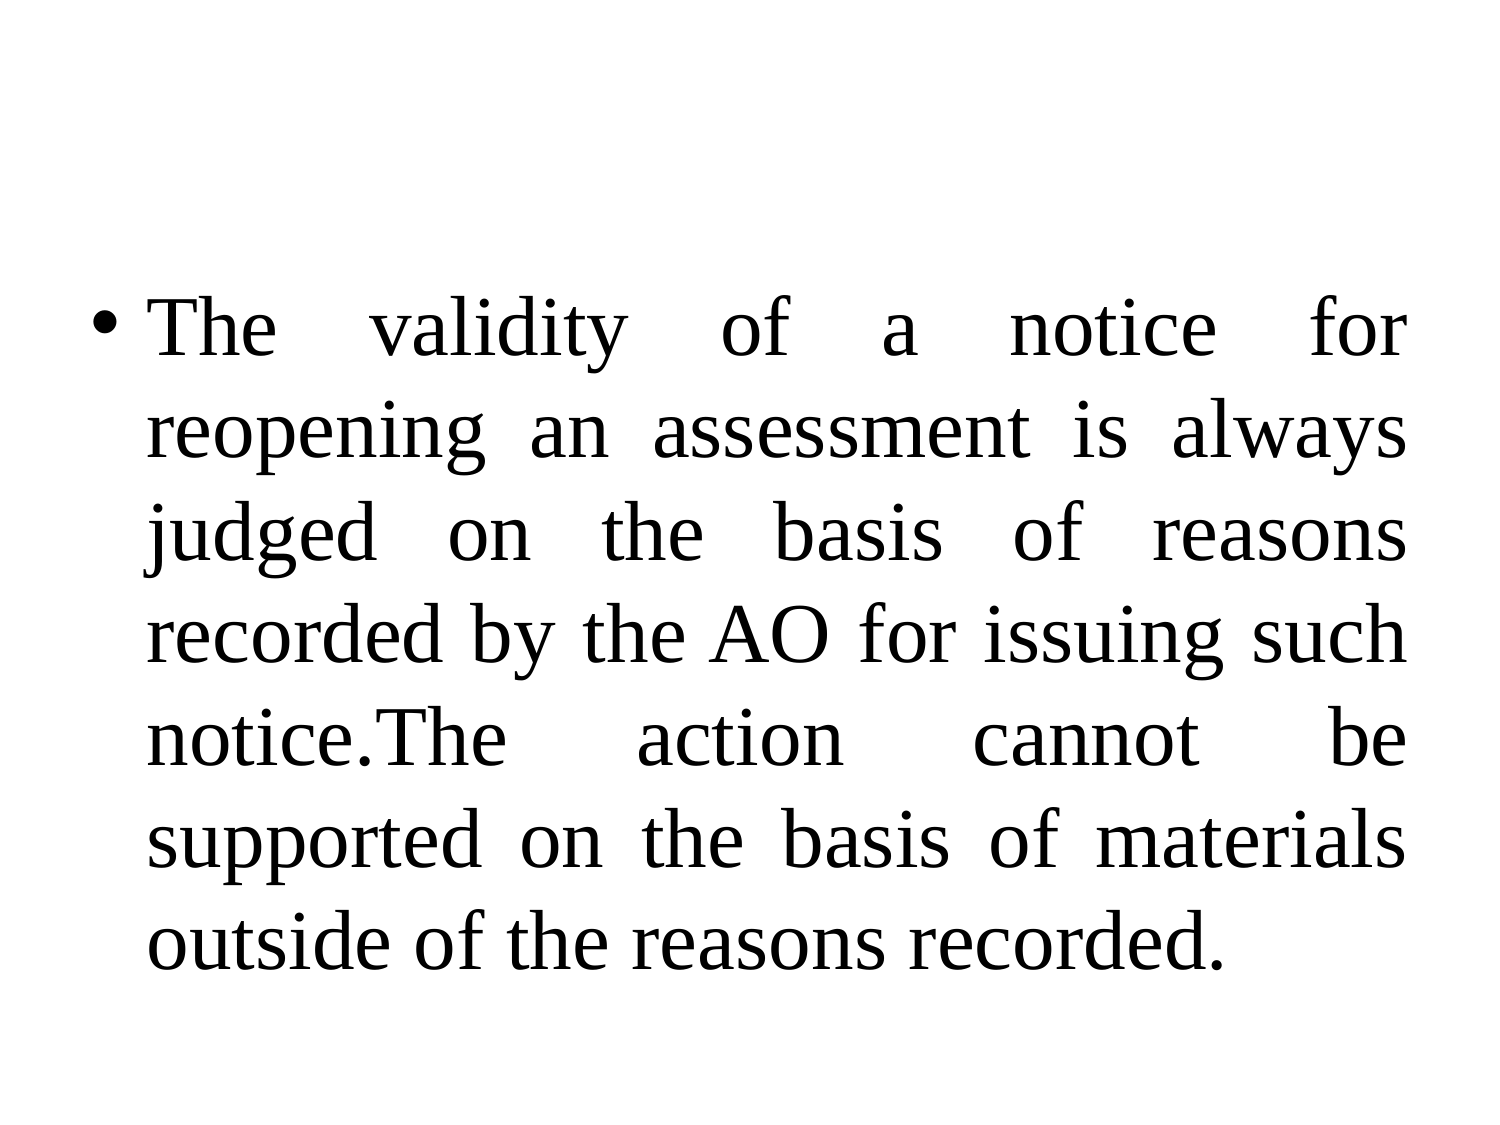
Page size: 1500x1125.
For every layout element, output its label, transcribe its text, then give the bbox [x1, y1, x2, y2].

list The validity of a notice for reopening an assessment is always judged on the basis of reasons recorded by the AO for issuing such notice.The action cannot be supported on the basis of materials outside of the reasons recorded. [75, 262, 1425, 1005]
